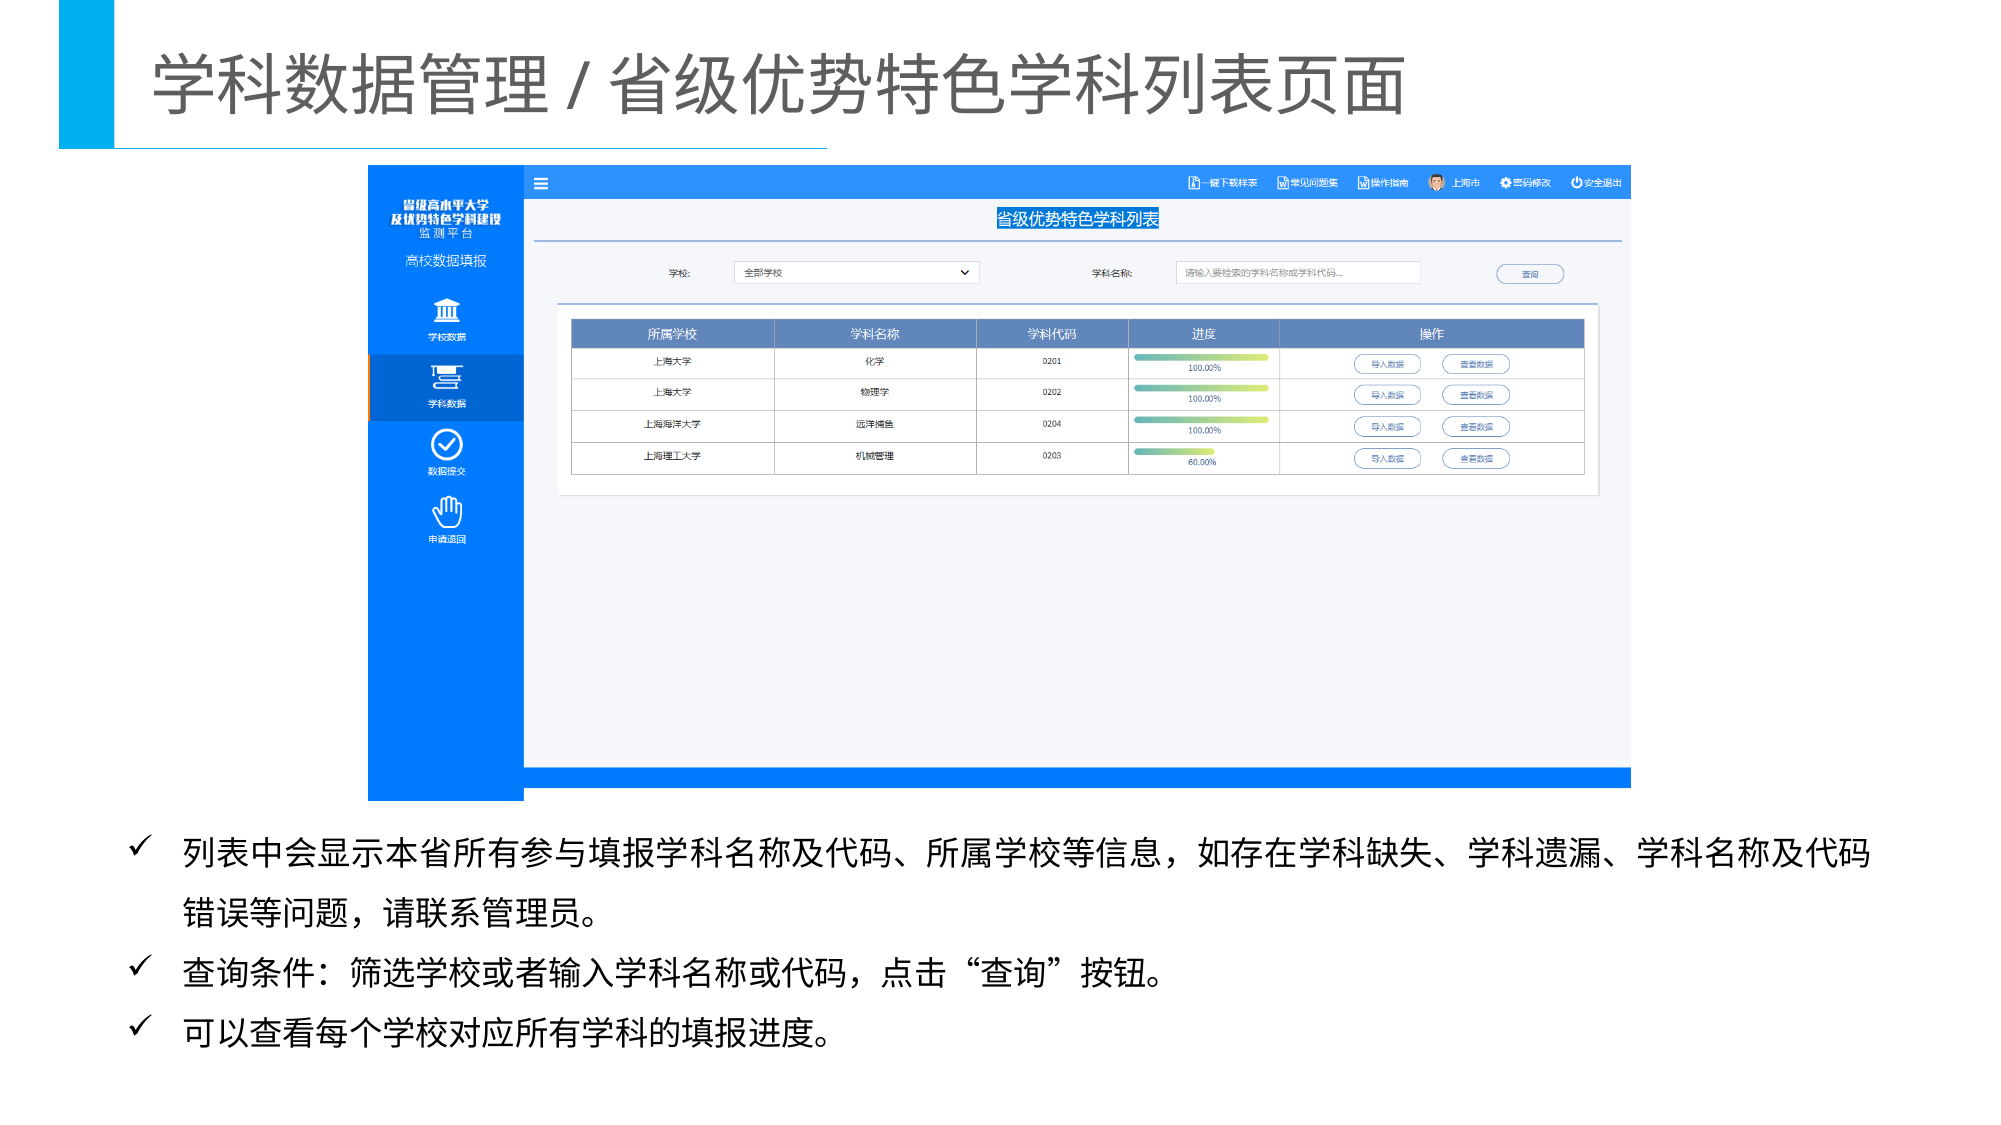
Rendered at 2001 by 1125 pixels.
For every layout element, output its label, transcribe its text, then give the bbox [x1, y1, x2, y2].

text_box 列表中会显示本省所有参与填报学科名称及代码、所属学校等信息，如存在学科缺失、学科遗漏、学科名称及代码错误等问题，请联系管理员。 查询条件：筛选学校或者输入学科名称或代码，点击“查询”按钮。 可以查看每个学校对应所有学科的填报进度。 [111, 805, 1888, 1060]
picture [368, 165, 1631, 801]
text_box 学科数据管理/省级优势特色学科列表页面 [135, 35, 1667, 131]
